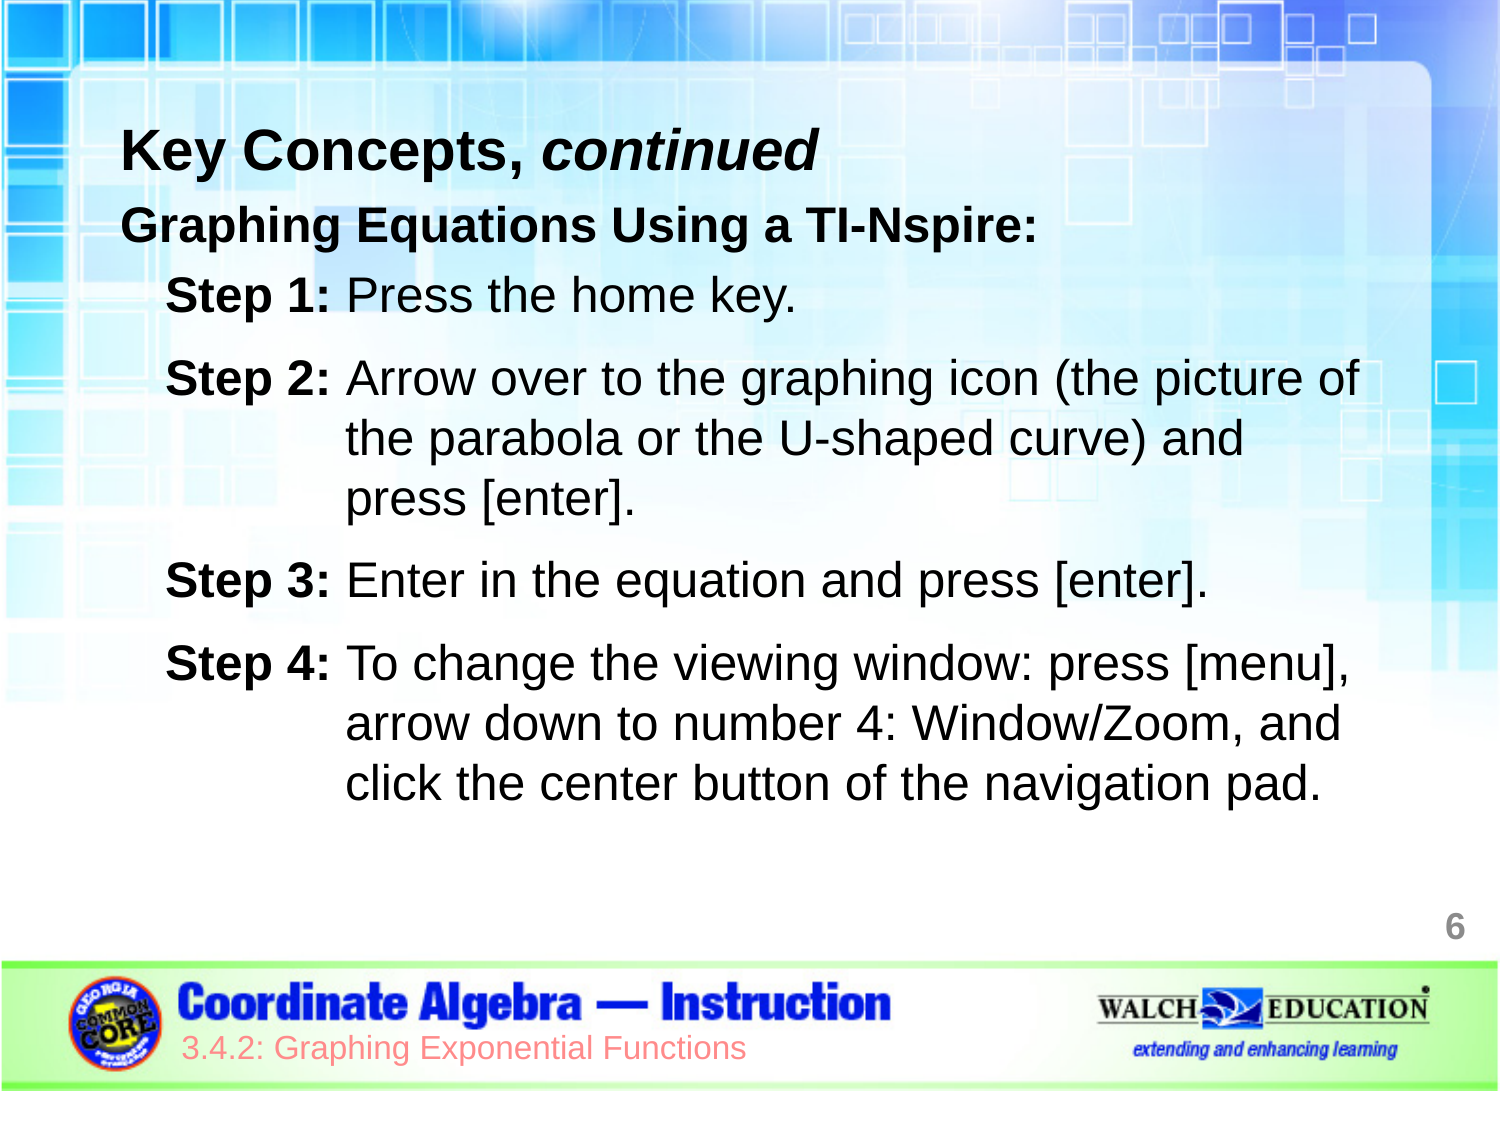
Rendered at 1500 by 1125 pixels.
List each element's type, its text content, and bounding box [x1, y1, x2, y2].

subtitle Key Concepts, continued Graphing Equations Using a TI-Nspire: Step 1: Press the home key. Step 2: Arrow over to the graphing icon (the picture of the parabola or the U-shaped curve) and press [enter]. Step 3: Enter in the equation and press [enter]. Step 4: To change the viewing window: press [menu], arrow down to number 4: Window/Zoom, and click the center button of the navigation pad. [105, 105, 1394, 925]
picture [1, 0, 1500, 1091]
footer 3.4.2: Graphing Exponential Functions [166, 1024, 1080, 1069]
slide_number 6 [1361, 901, 1481, 949]
